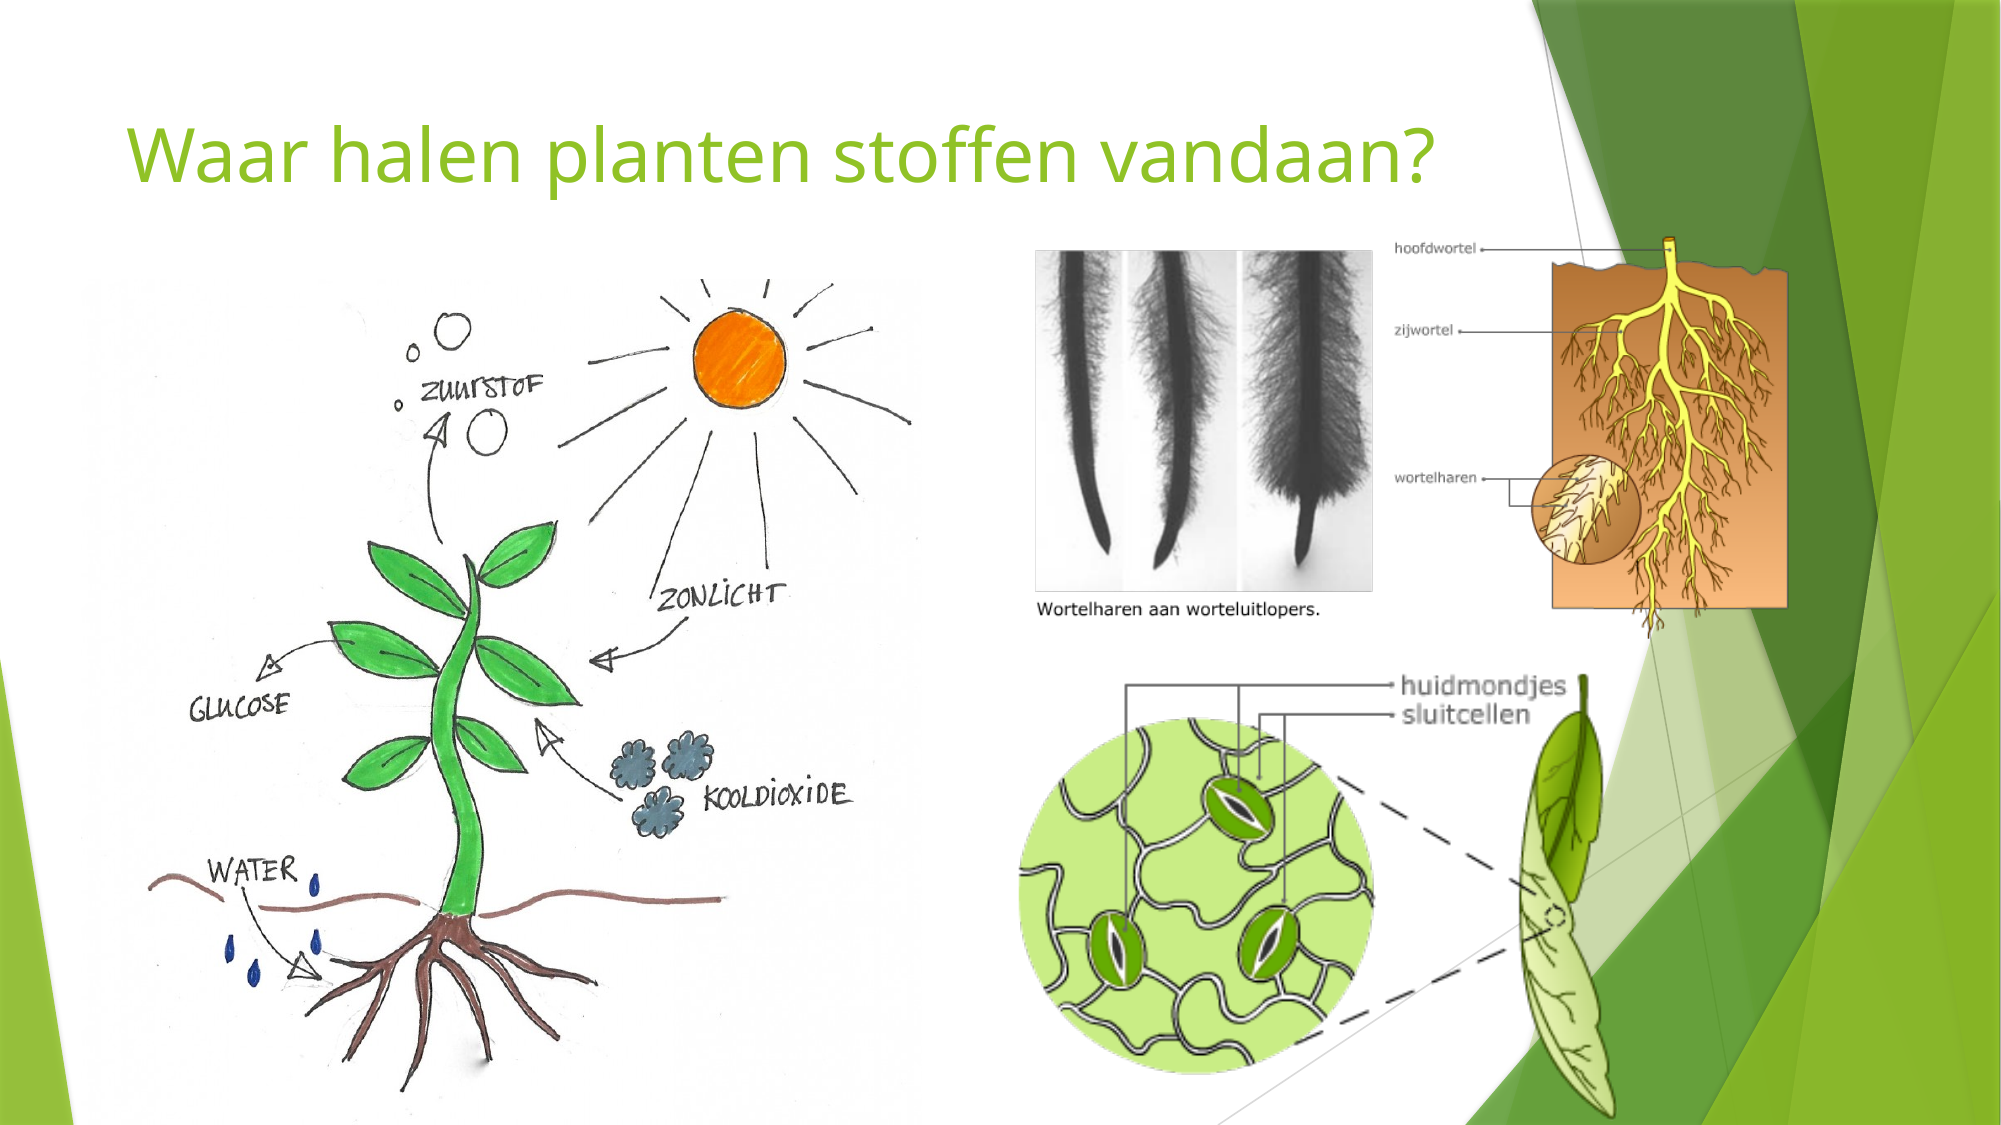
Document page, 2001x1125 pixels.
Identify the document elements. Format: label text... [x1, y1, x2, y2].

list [81, 279, 923, 1125]
picture [1016, 667, 1620, 1125]
picture [1034, 227, 1851, 640]
title Waar halen planten stoffen vandaan? [111, 99, 1522, 317]
